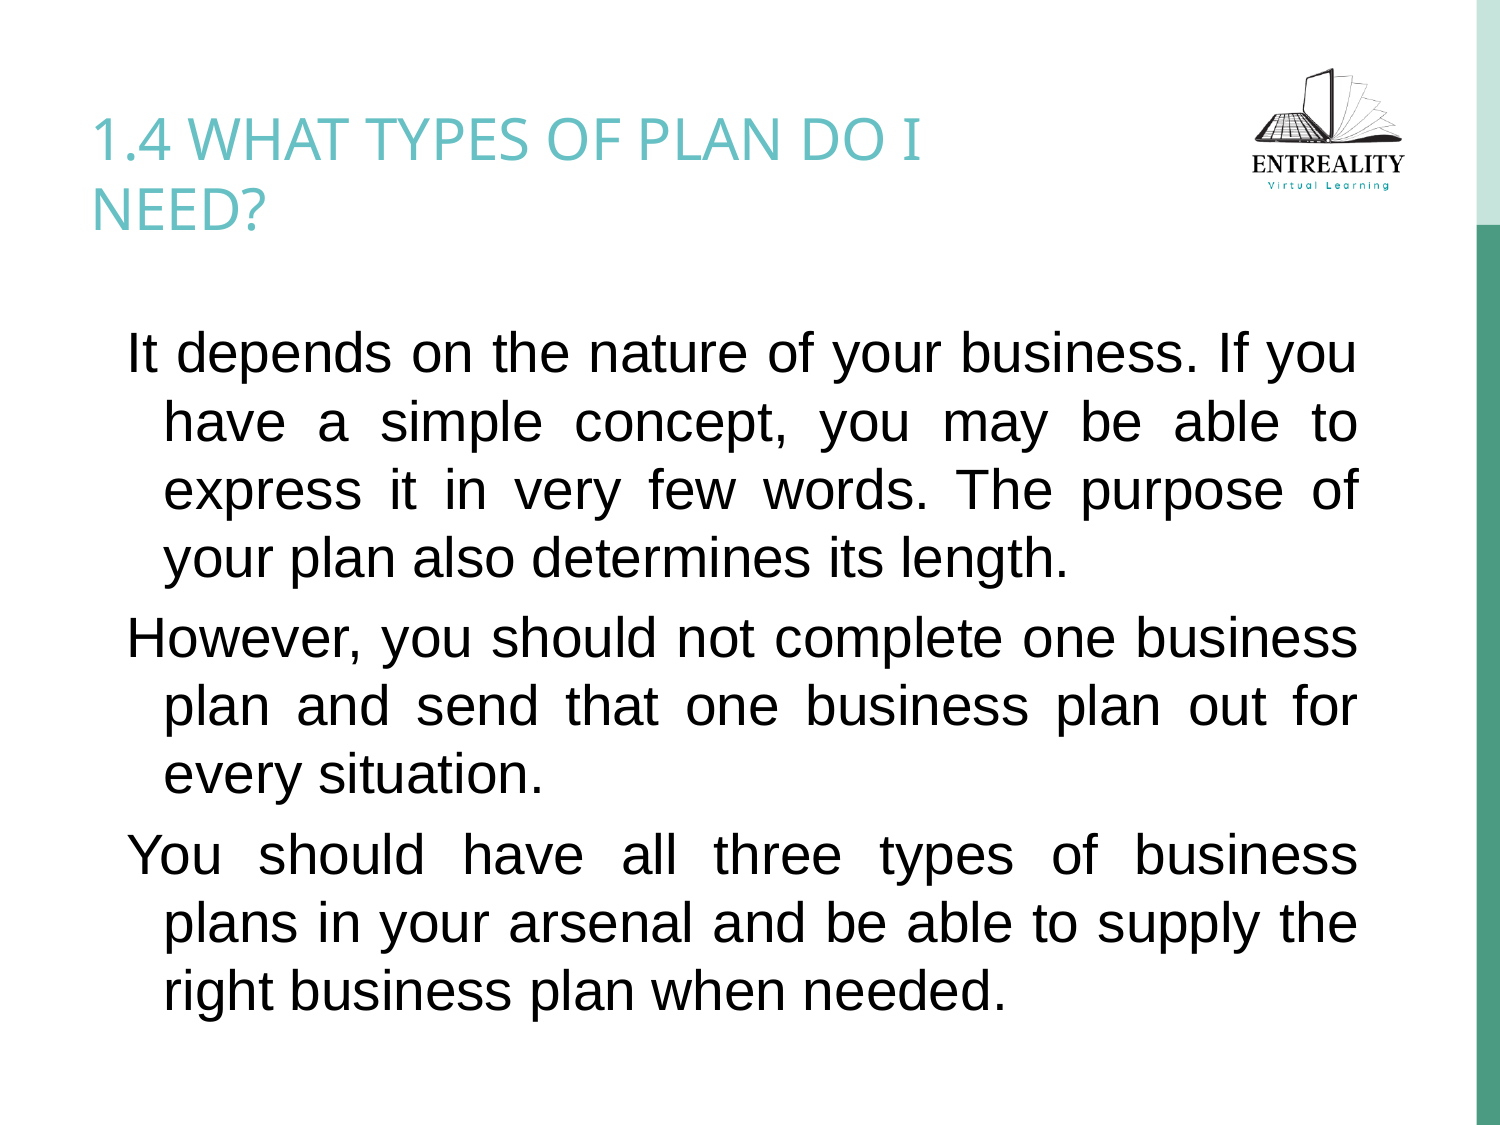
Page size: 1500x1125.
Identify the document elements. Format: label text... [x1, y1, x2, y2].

picture [1198, 0, 1458, 259]
title 1.4 WHAT TYPES OF PLAN DO I NEED? [75, 25, 1025, 250]
list It depends on the nature of your business. If you have a simple concept, you may be able to express it in very few words. The purpose of your plan also determines its length. However, you should not complete one business plan and send that one business plan out for every situation. You should have all three types of business plans in your arsenal and be able to supply the right business plan when needed. [75, 308, 1375, 1044]
